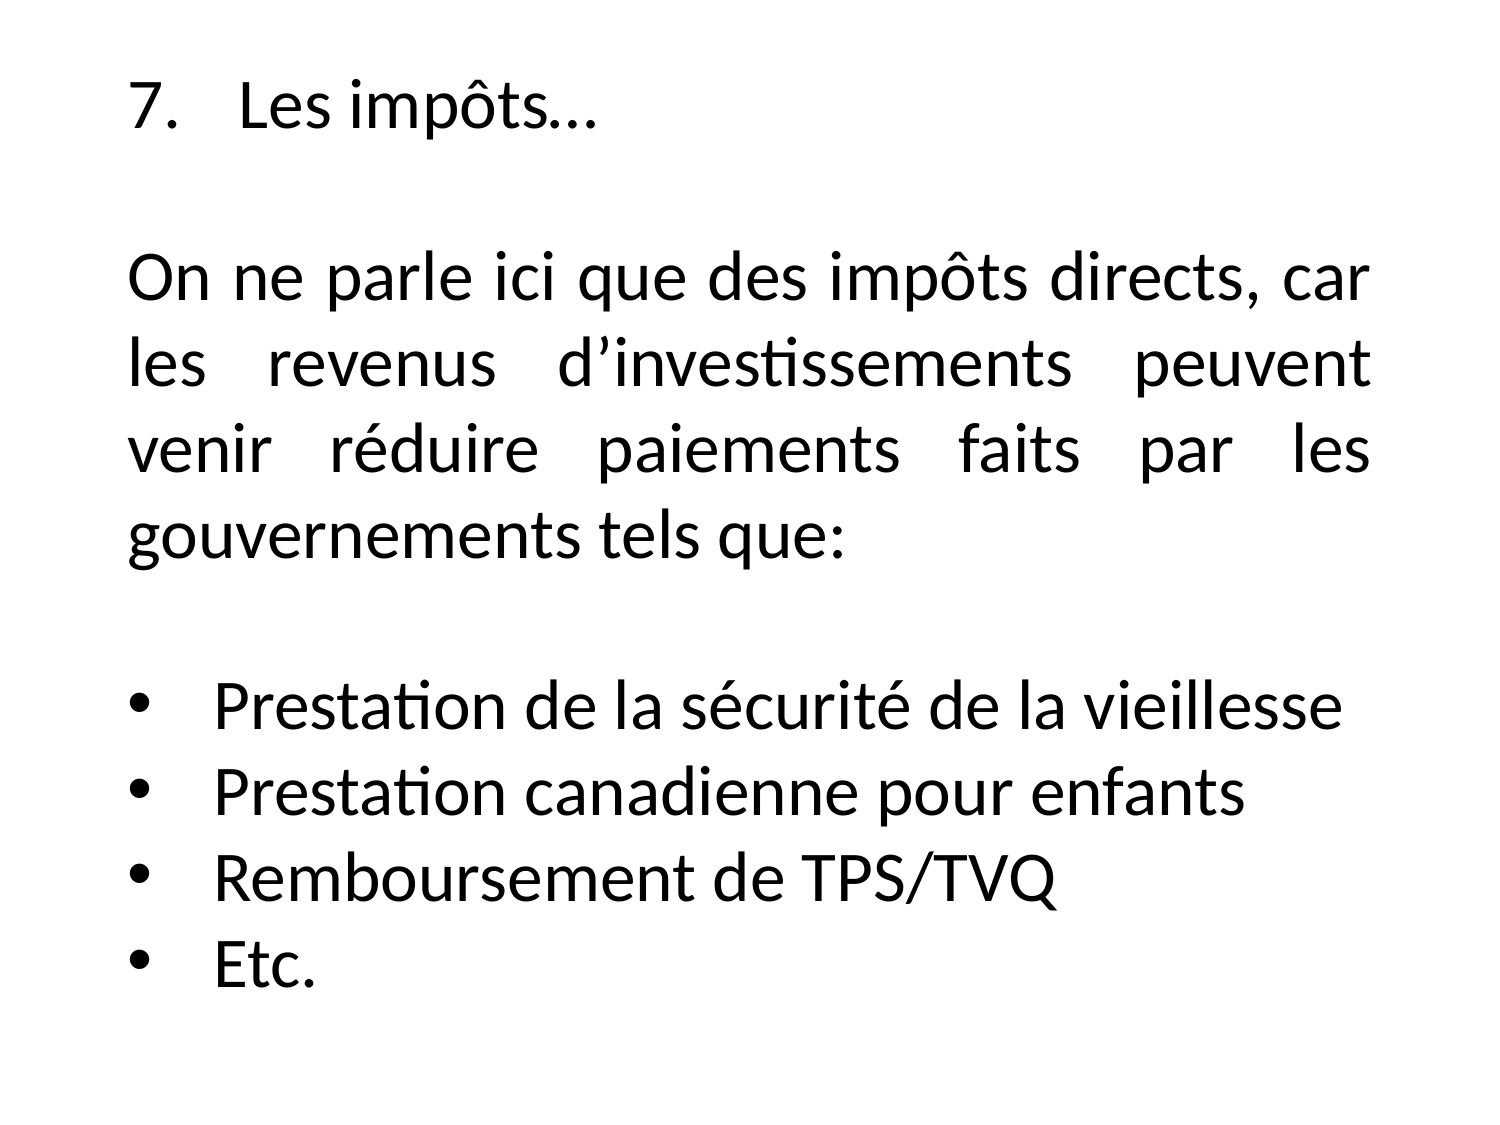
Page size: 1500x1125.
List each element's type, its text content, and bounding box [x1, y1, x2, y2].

text_box Les impôts… On ne parle ici que des impôts directs, car les revenus d’investissements peuvent venir réduire paiements faits par les gouvernements tels que: Prestation de la sécurité de la vieillesse Prestation canadienne pour enfants Remboursement de TPS/TVQ Etc. [112, 50, 1388, 1075]
